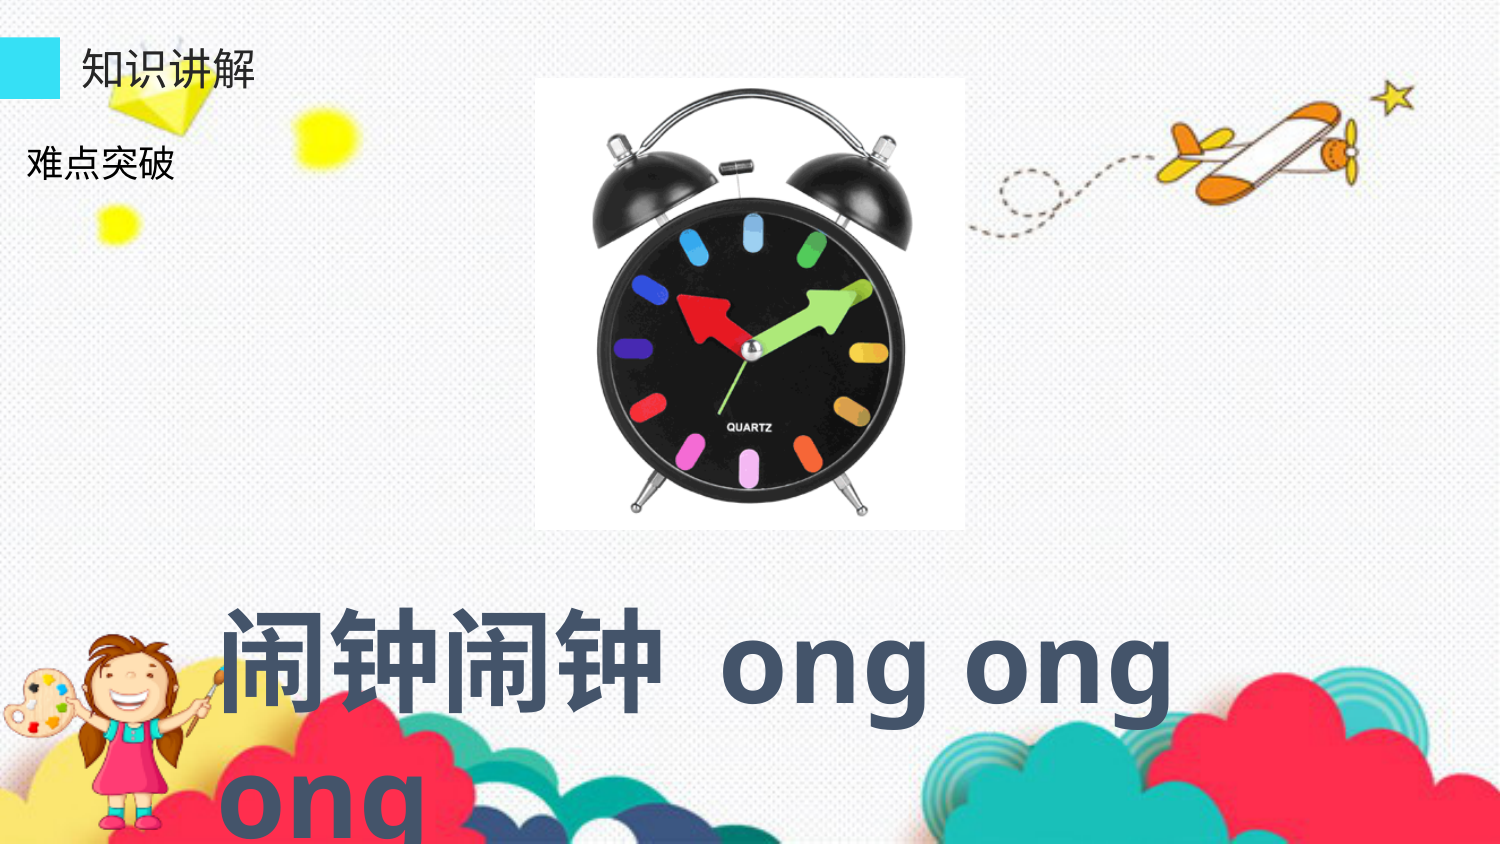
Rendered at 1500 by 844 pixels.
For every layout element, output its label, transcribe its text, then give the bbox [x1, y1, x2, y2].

picture [0, 0, 1500, 844]
text_box [0, 36, 61, 100]
text_box 难点突破 [14, 111, 221, 191]
text_box 知识讲解 [69, 35, 298, 100]
text_box 闹钟闹钟 onɡ onɡ onɡ [204, 585, 1411, 844]
